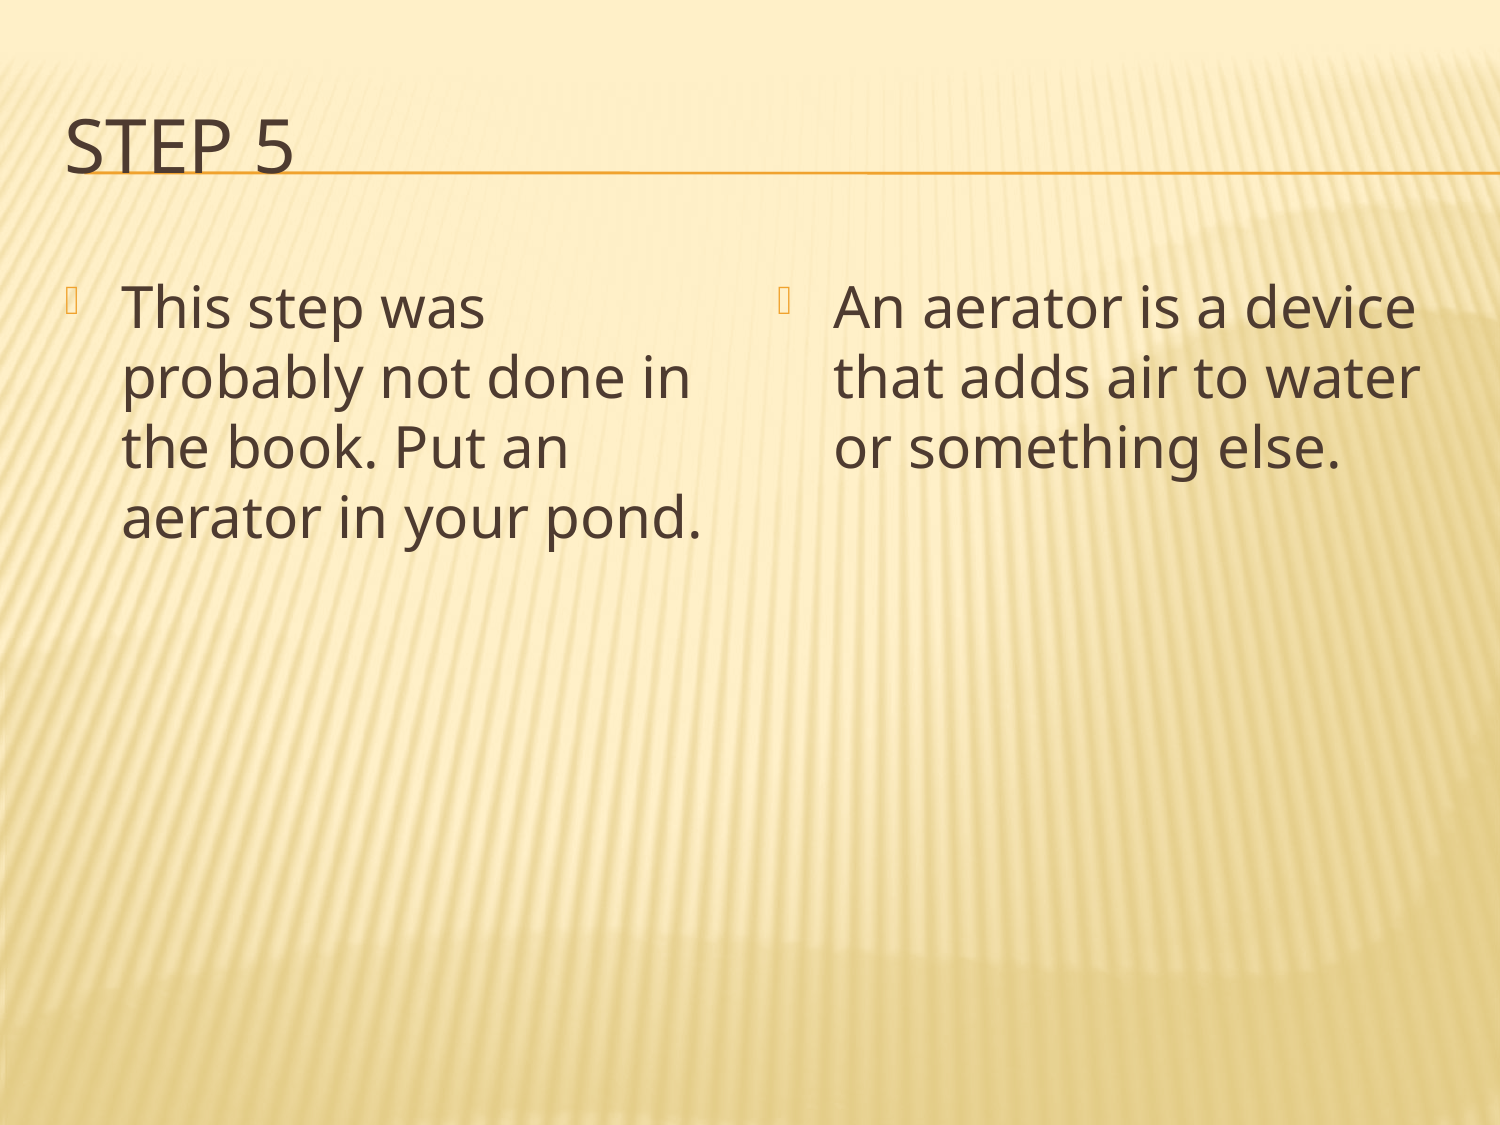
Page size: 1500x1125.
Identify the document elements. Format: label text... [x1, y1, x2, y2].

list An aerator is a device that adds air to water or something else. [762, 262, 1475, 1038]
list This step was probably not done in the book. Put an aerator in your pond. [50, 262, 738, 1038]
title Step 5 [49, 75, 1475, 213]
